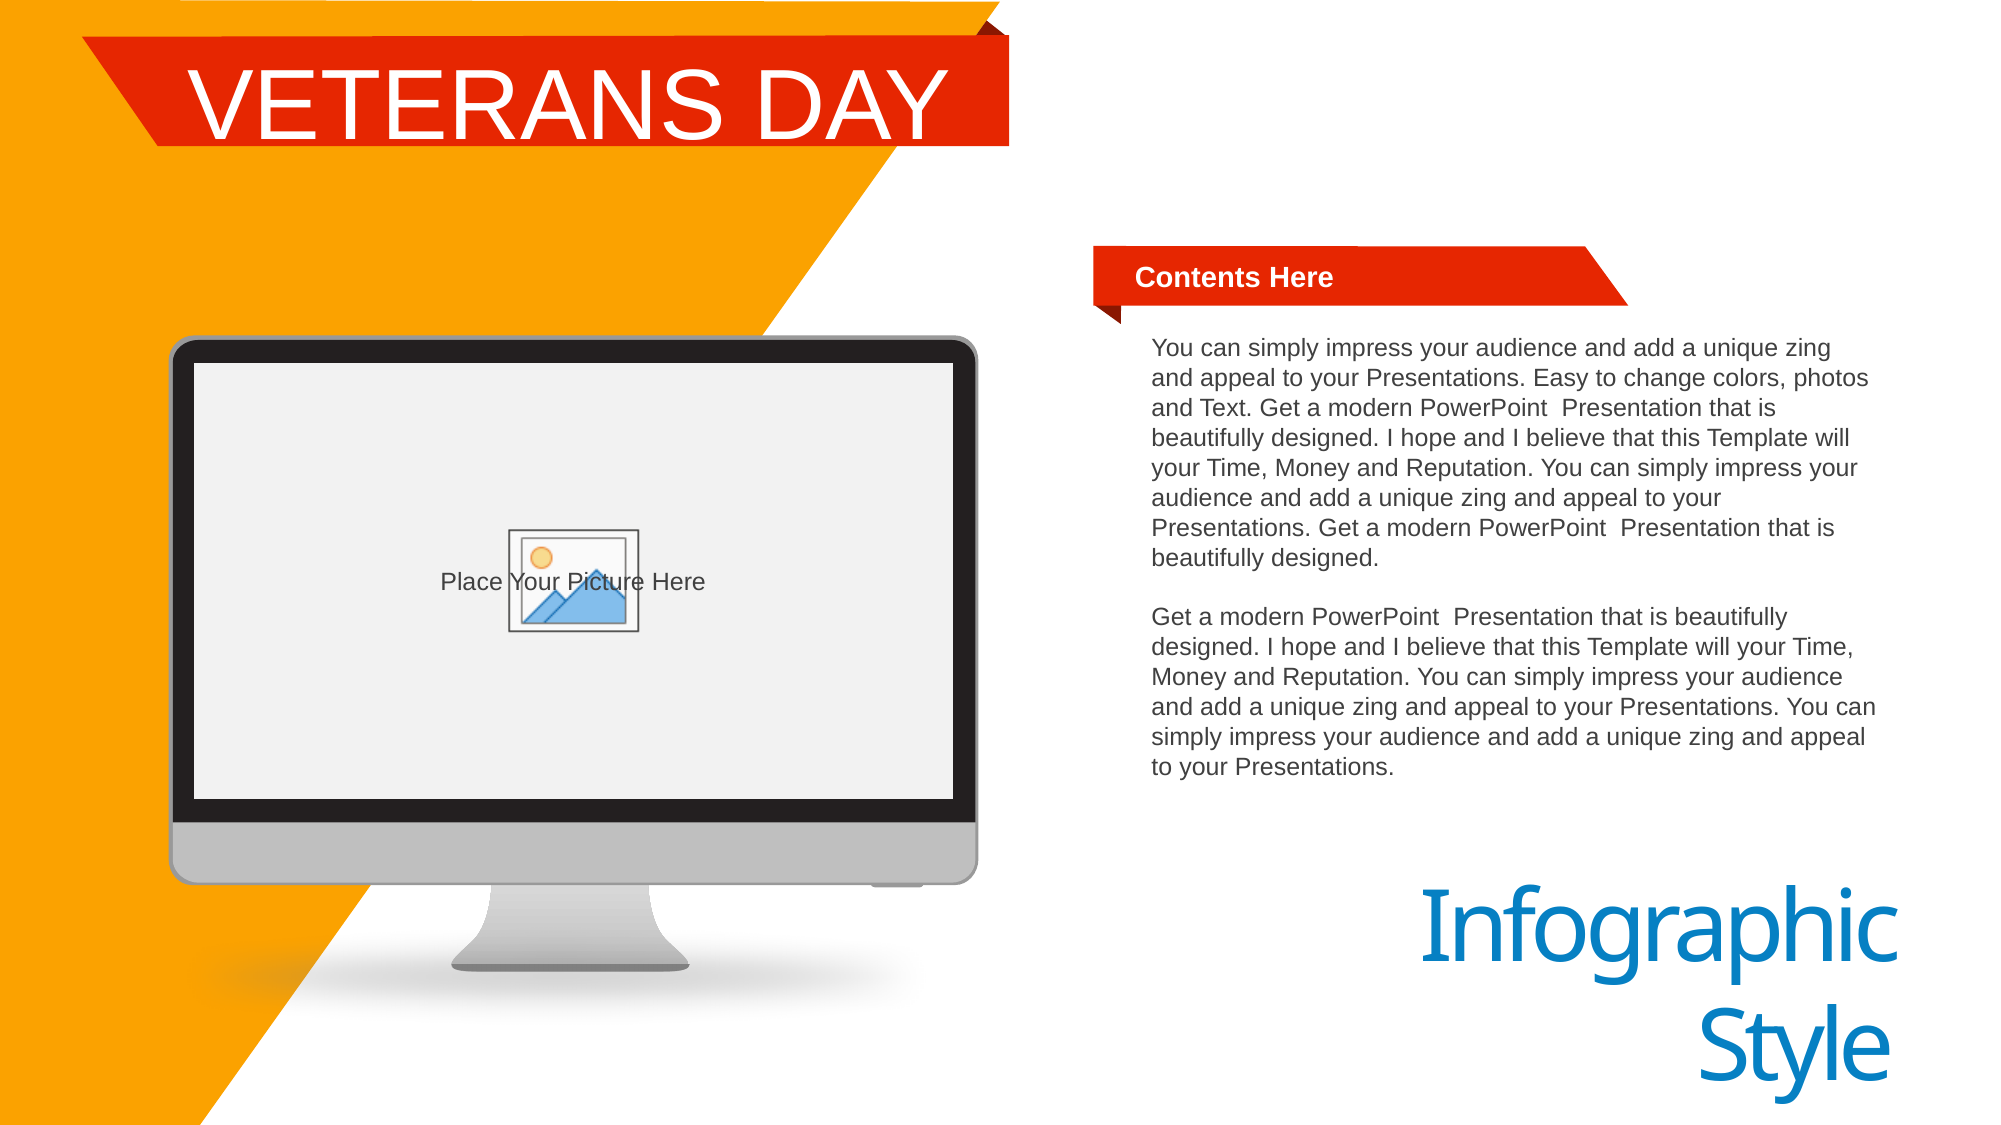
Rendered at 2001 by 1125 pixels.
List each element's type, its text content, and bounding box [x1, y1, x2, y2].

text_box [1093, 245, 1629, 325]
text_box You can simply impress your audience and add a unique zing and appeal to your Presentations. Easy to change colors, photos and Text. Get a modern PowerPoint Presentation that is beautifully designed. I hope and I believe that this Template will your Time, Money and Reputation. You can simply impress your audience and add a unique zing and appeal to your Presentations. Get a modern PowerPoint Presentation that is beautifully designed. Get a modern PowerPoint Presentation that is beautifully designed. I hope and I believe that this Template will your Time, Money and Reputation. You can simply impress your audience and add a unique zing and appeal to your Presentations. You can simply impress your audience and add a unique zing and appeal to your Presentations. [1136, 324, 1896, 788]
text_box Infographic Style [1285, 853, 1910, 1109]
title VETERANS DAY [172, 45, 1000, 141]
picture [194, 362, 953, 799]
